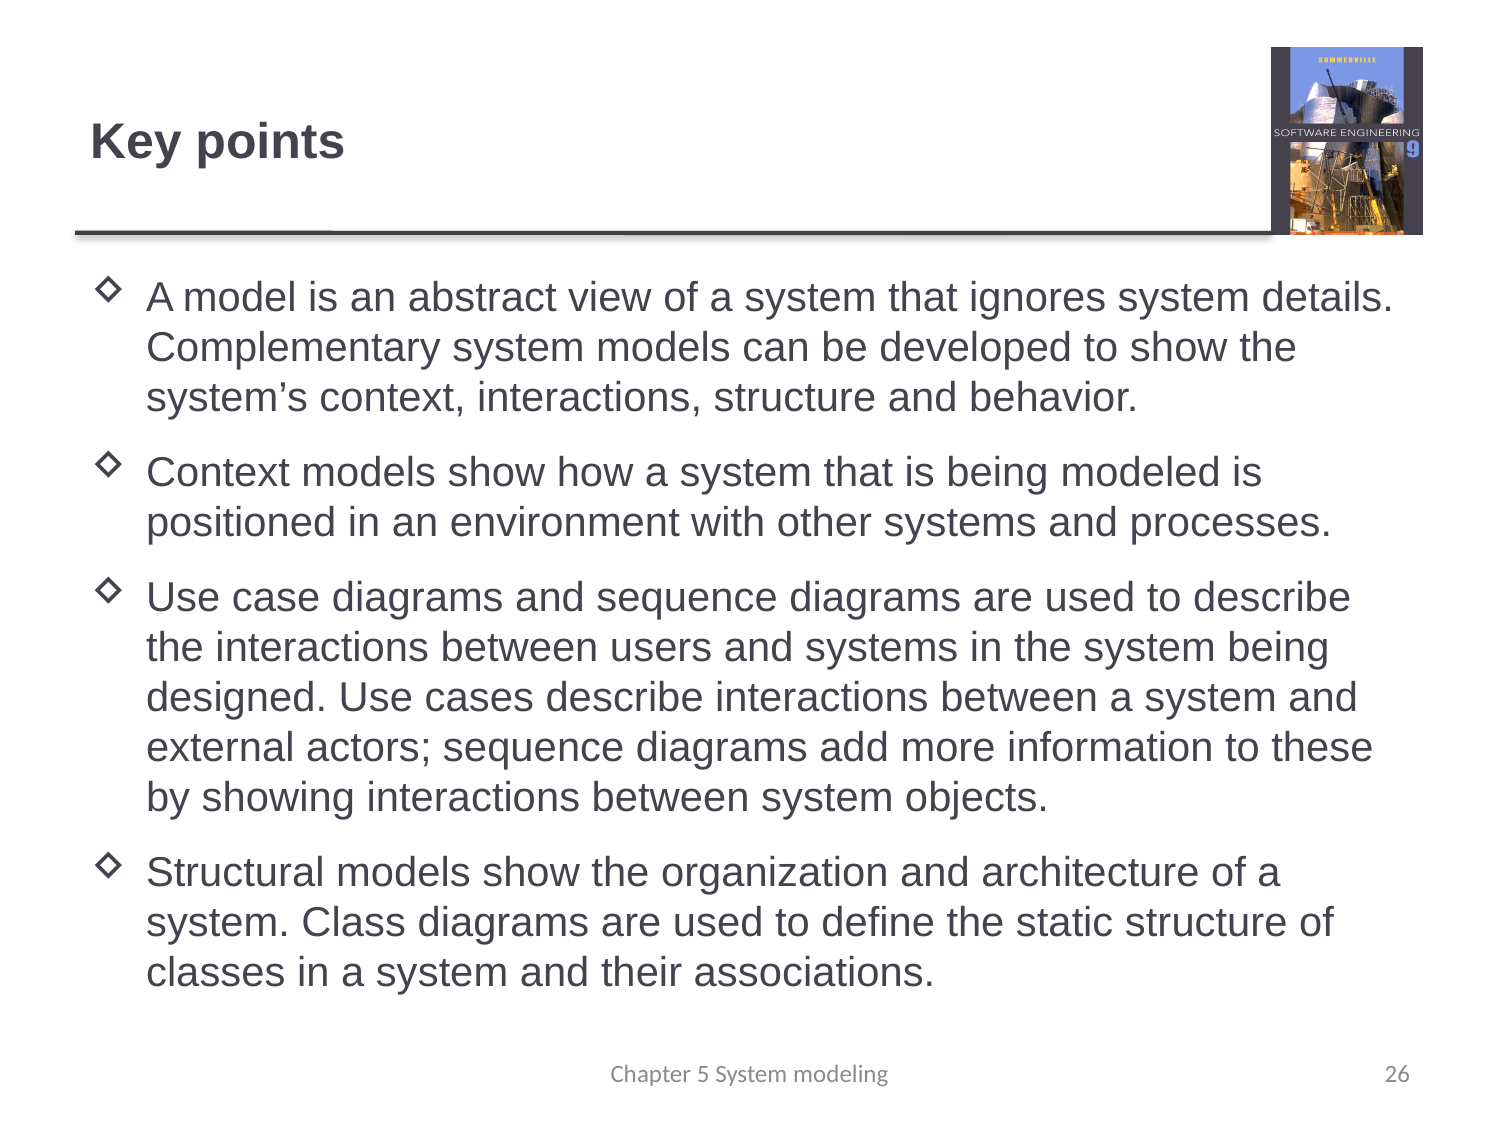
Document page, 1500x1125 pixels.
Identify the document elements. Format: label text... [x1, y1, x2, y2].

footer Chapter 5 System modeling [512, 1042, 988, 1103]
slide_number 26 [1074, 1042, 1425, 1103]
title Key points [74, 44, 1272, 233]
picture [1272, 47, 1423, 235]
list A model is an abstract view of a system that ignores system details. Complementary system models can be developed to show the system’s context, interactions, structure and behavior. Context models show how a system that is being modeled is positioned in an environment with other systems and processes. Use case diagrams and sequence diagrams are used to describe the interactions between users and systems in the system being designed. Use cases describe interactions between a system and external actors; sequence diagrams add more information to these by showing interactions between system objects. Structural models show the organization and architecture of a system. Class diagrams are used to define the static structure of classes in a system and their associations. [75, 262, 1425, 1005]
